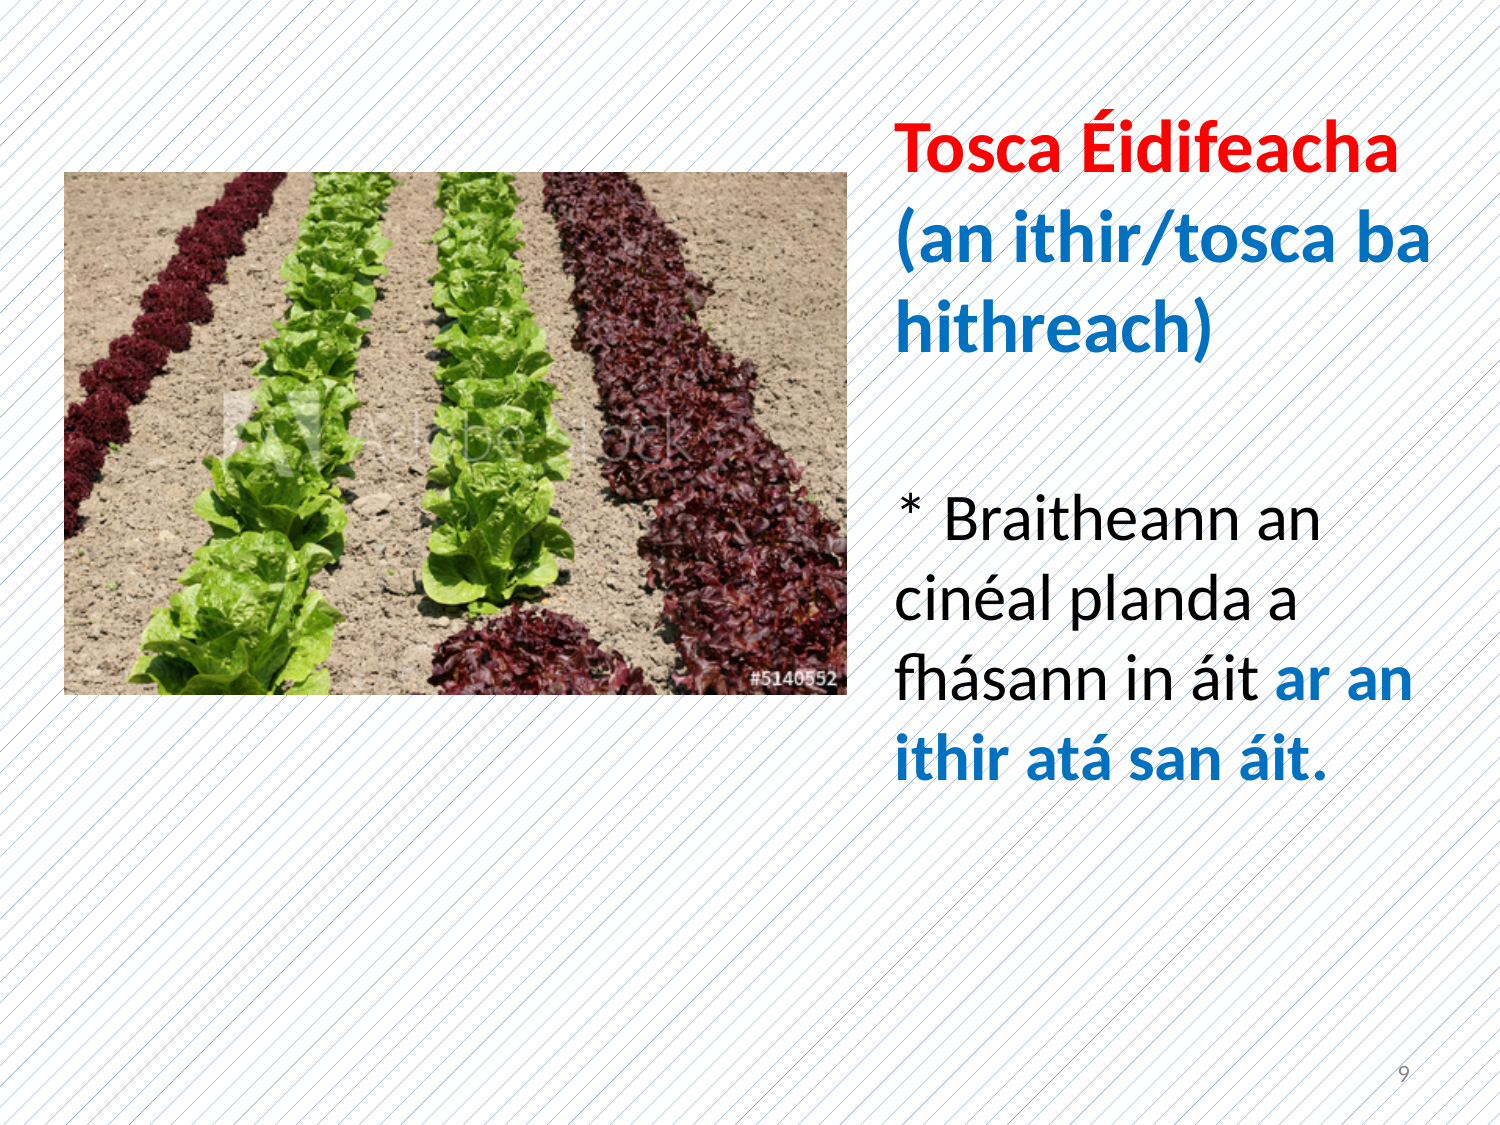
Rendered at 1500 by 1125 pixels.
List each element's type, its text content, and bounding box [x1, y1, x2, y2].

list Tosca Éidifeacha (an ithir/tosca ba hithreach) * Braitheann an cinéal planda a fhásann in áit ar an ithir atá san áit. [879, 90, 1453, 1005]
slide_number 9 [1074, 1042, 1425, 1103]
picture [64, 172, 847, 695]
